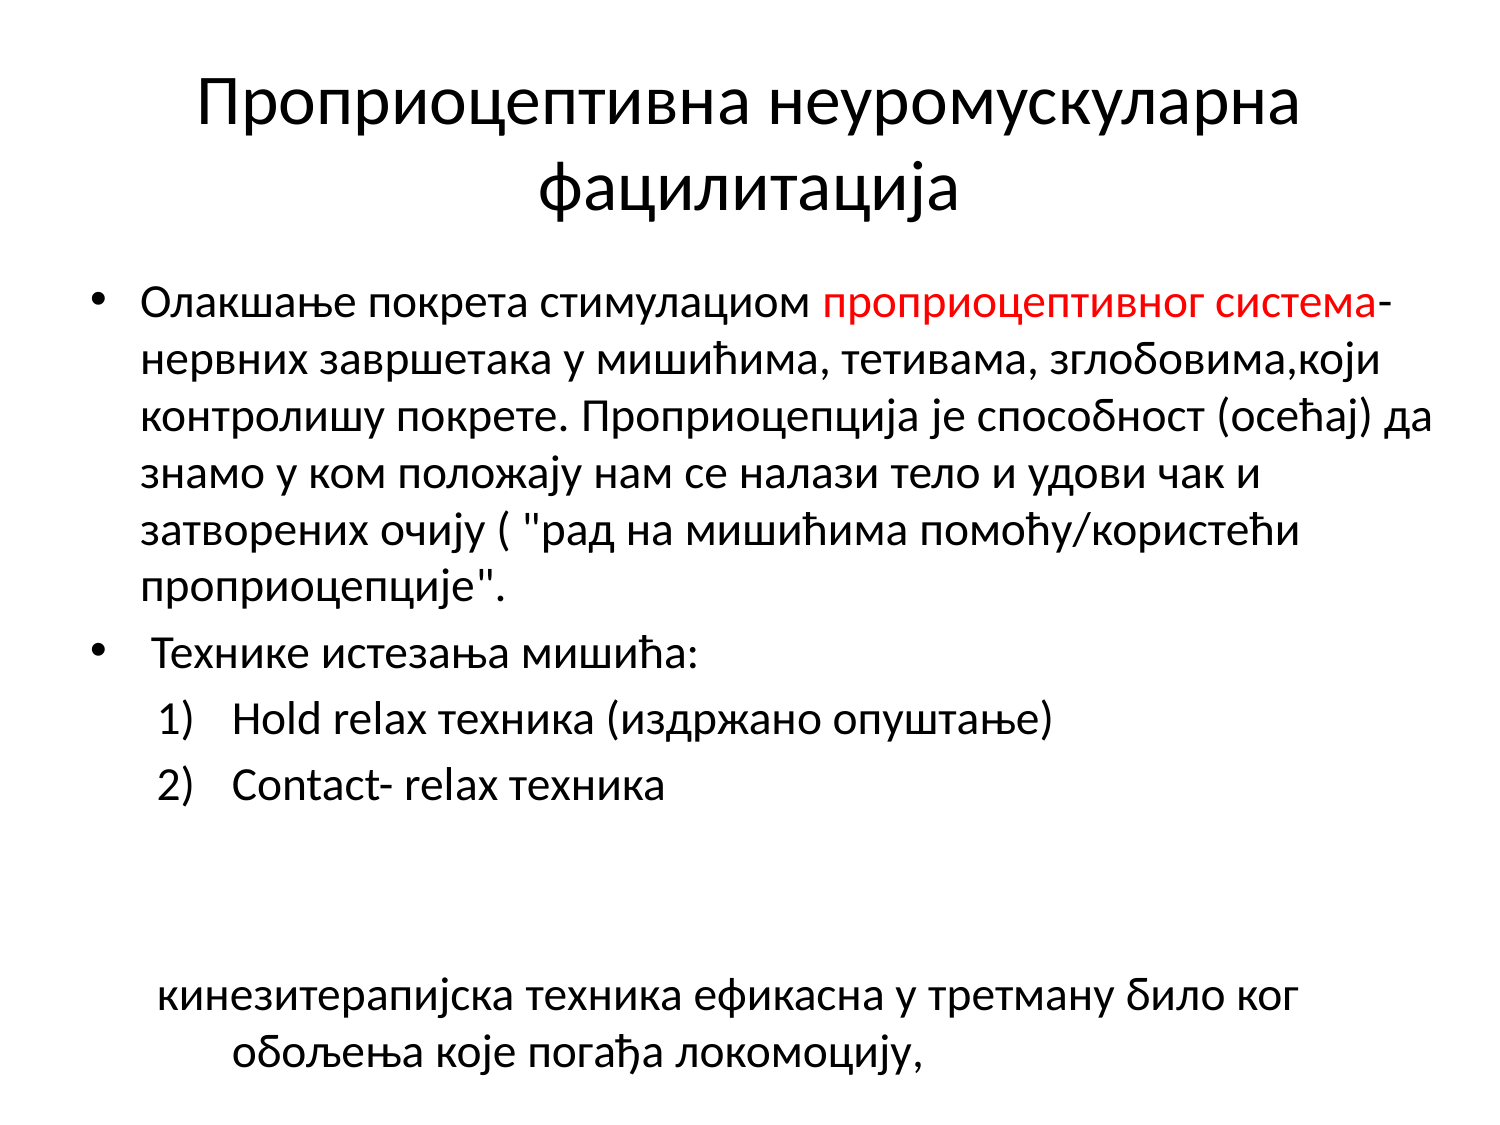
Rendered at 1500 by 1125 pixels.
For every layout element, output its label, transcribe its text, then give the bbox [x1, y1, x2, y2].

list Олакшање покрета стимулациом проприоцептивног система-нервних завршетака у мишићима, тетивама, зглобовима,који контролишу покрете. Проприоцепција је способност (осећај) да знамо у ком положају нам се налази тело и удови чак и затворених очију ( "рад на мишићима помоћу/користећи проприоцепције". Технике истезања мишића: Hold relаx техника (издржано опуштање) Contact- relаx техника кинезитерапијска техника ефикасна у третману било ког обољења које погађа локомоцију, [75, 262, 1477, 1090]
title Проприоцептивна неуромускуларна фацилитација [75, 45, 1425, 233]
